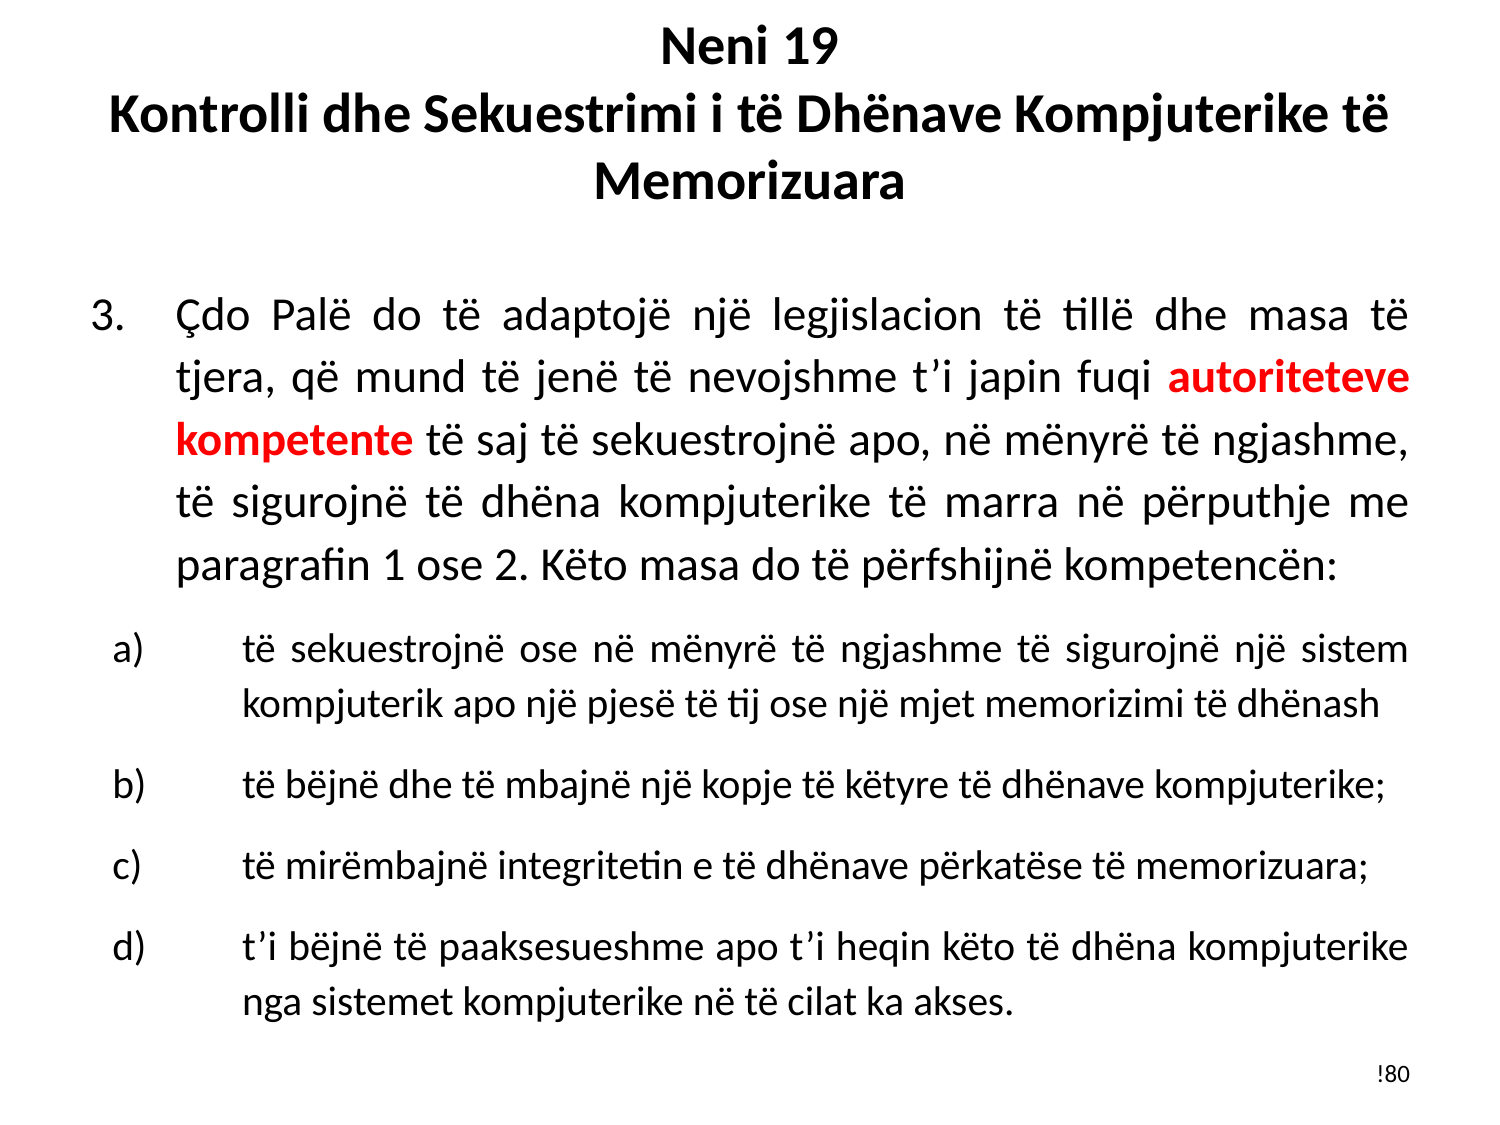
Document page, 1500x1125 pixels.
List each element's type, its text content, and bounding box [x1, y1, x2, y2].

list Çdo Palë do të adaptojë një legjislacion të tillë dhe masa të tjera, që mund të jenë të nevojshme t’i japin fuqi autoriteteve kompetente të saj të sekuestrojnë apo, në mënyrë të ngjashme, të sigurojnë të dhëna kompjuterike të marra në përputhje me paragrafin 1 ose 2. Këto masa do të përfshijnë kompetencën: të sekuestrojnë ose në mënyrë të ngjashme të sigurojnë një sistem kompjuterik apo një pjesë të tij ose një mjet memorizimi të dhënash të bëjnë dhe të mbajnë një kopje të këtyre të dhënave kompjuterike; të mirëmbajnë integritetin e të dhënave përkatëse të memorizuara; t’i bëjnë të paaksesueshme apo t’i heqin këto të dhëna kompjuterike nga sistemet kompjuterike në të cilat ka akses. [74, 269, 1426, 1088]
title Neni 19 Kontrolli dhe Sekuestrimi i të Dhënave Kompjuterike të Memorizuara [74, 0, 1426, 220]
slide_number !80 [1074, 1042, 1425, 1103]
